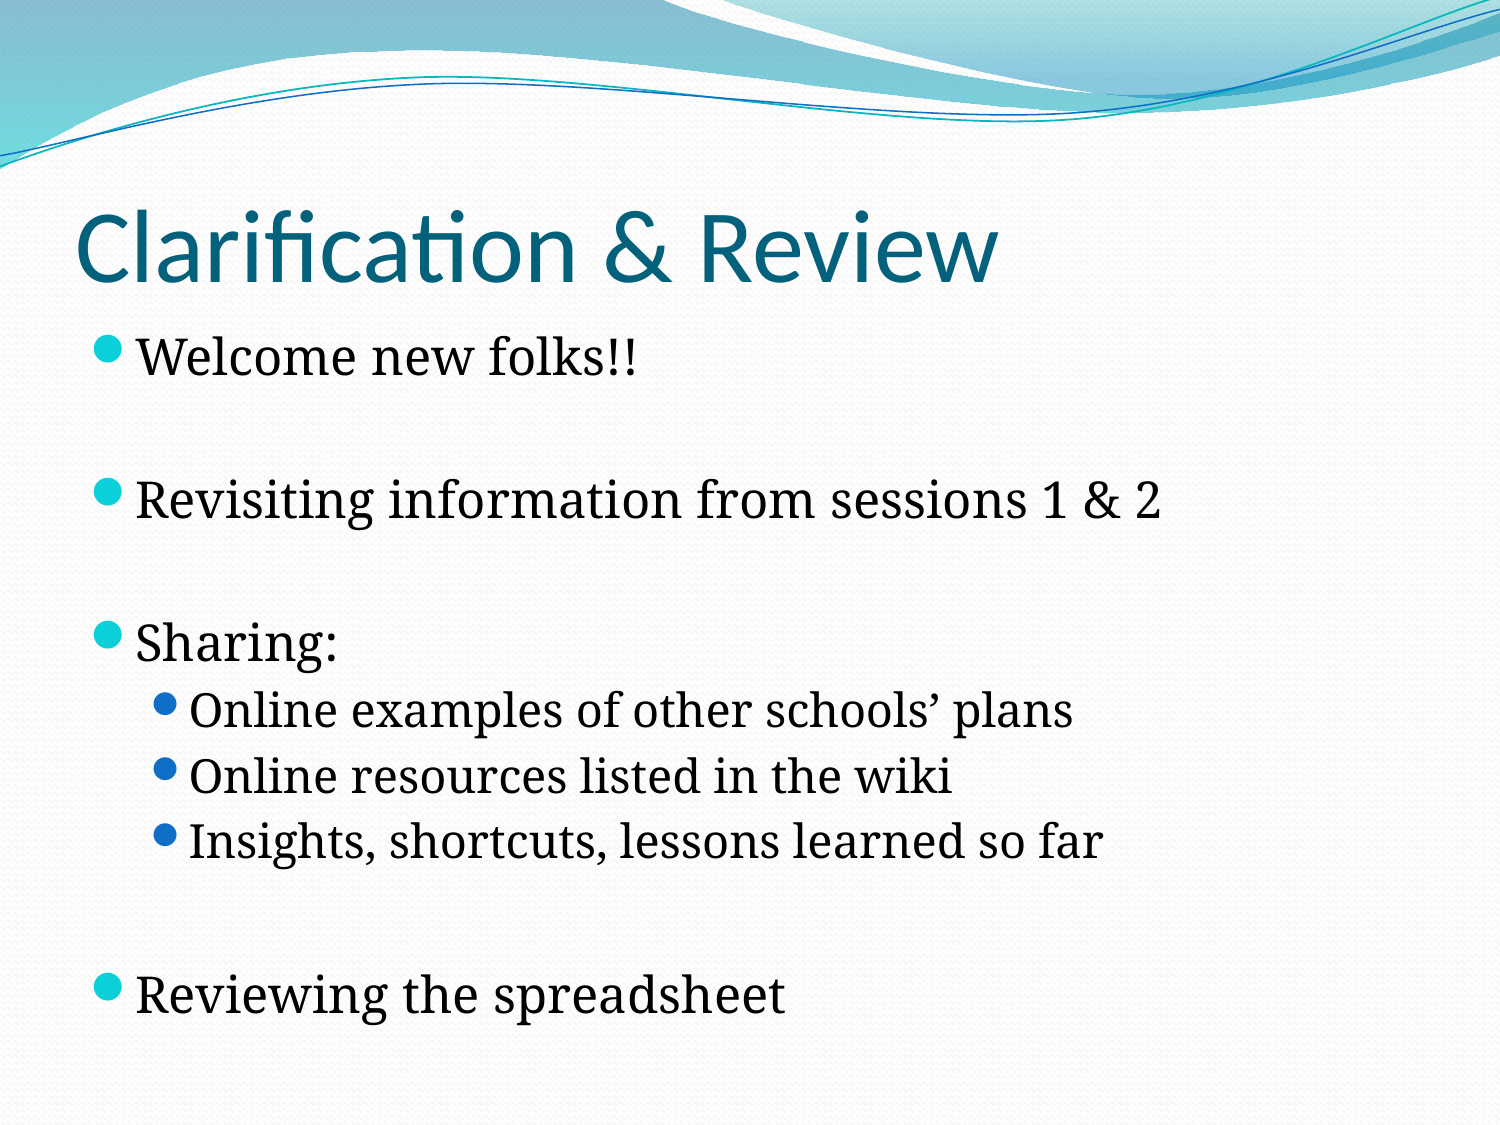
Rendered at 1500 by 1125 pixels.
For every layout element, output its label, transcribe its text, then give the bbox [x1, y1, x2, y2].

list Welcome new folks!! Revisiting information from sessions 1 & 2 Sharing: Online examples of other schools’ plans Online resources listed in the wiki Insights, shortcuts, lessons learned so far Reviewing the spreadsheet [75, 317, 1425, 1038]
title Clarification & Review [75, 115, 1425, 303]
